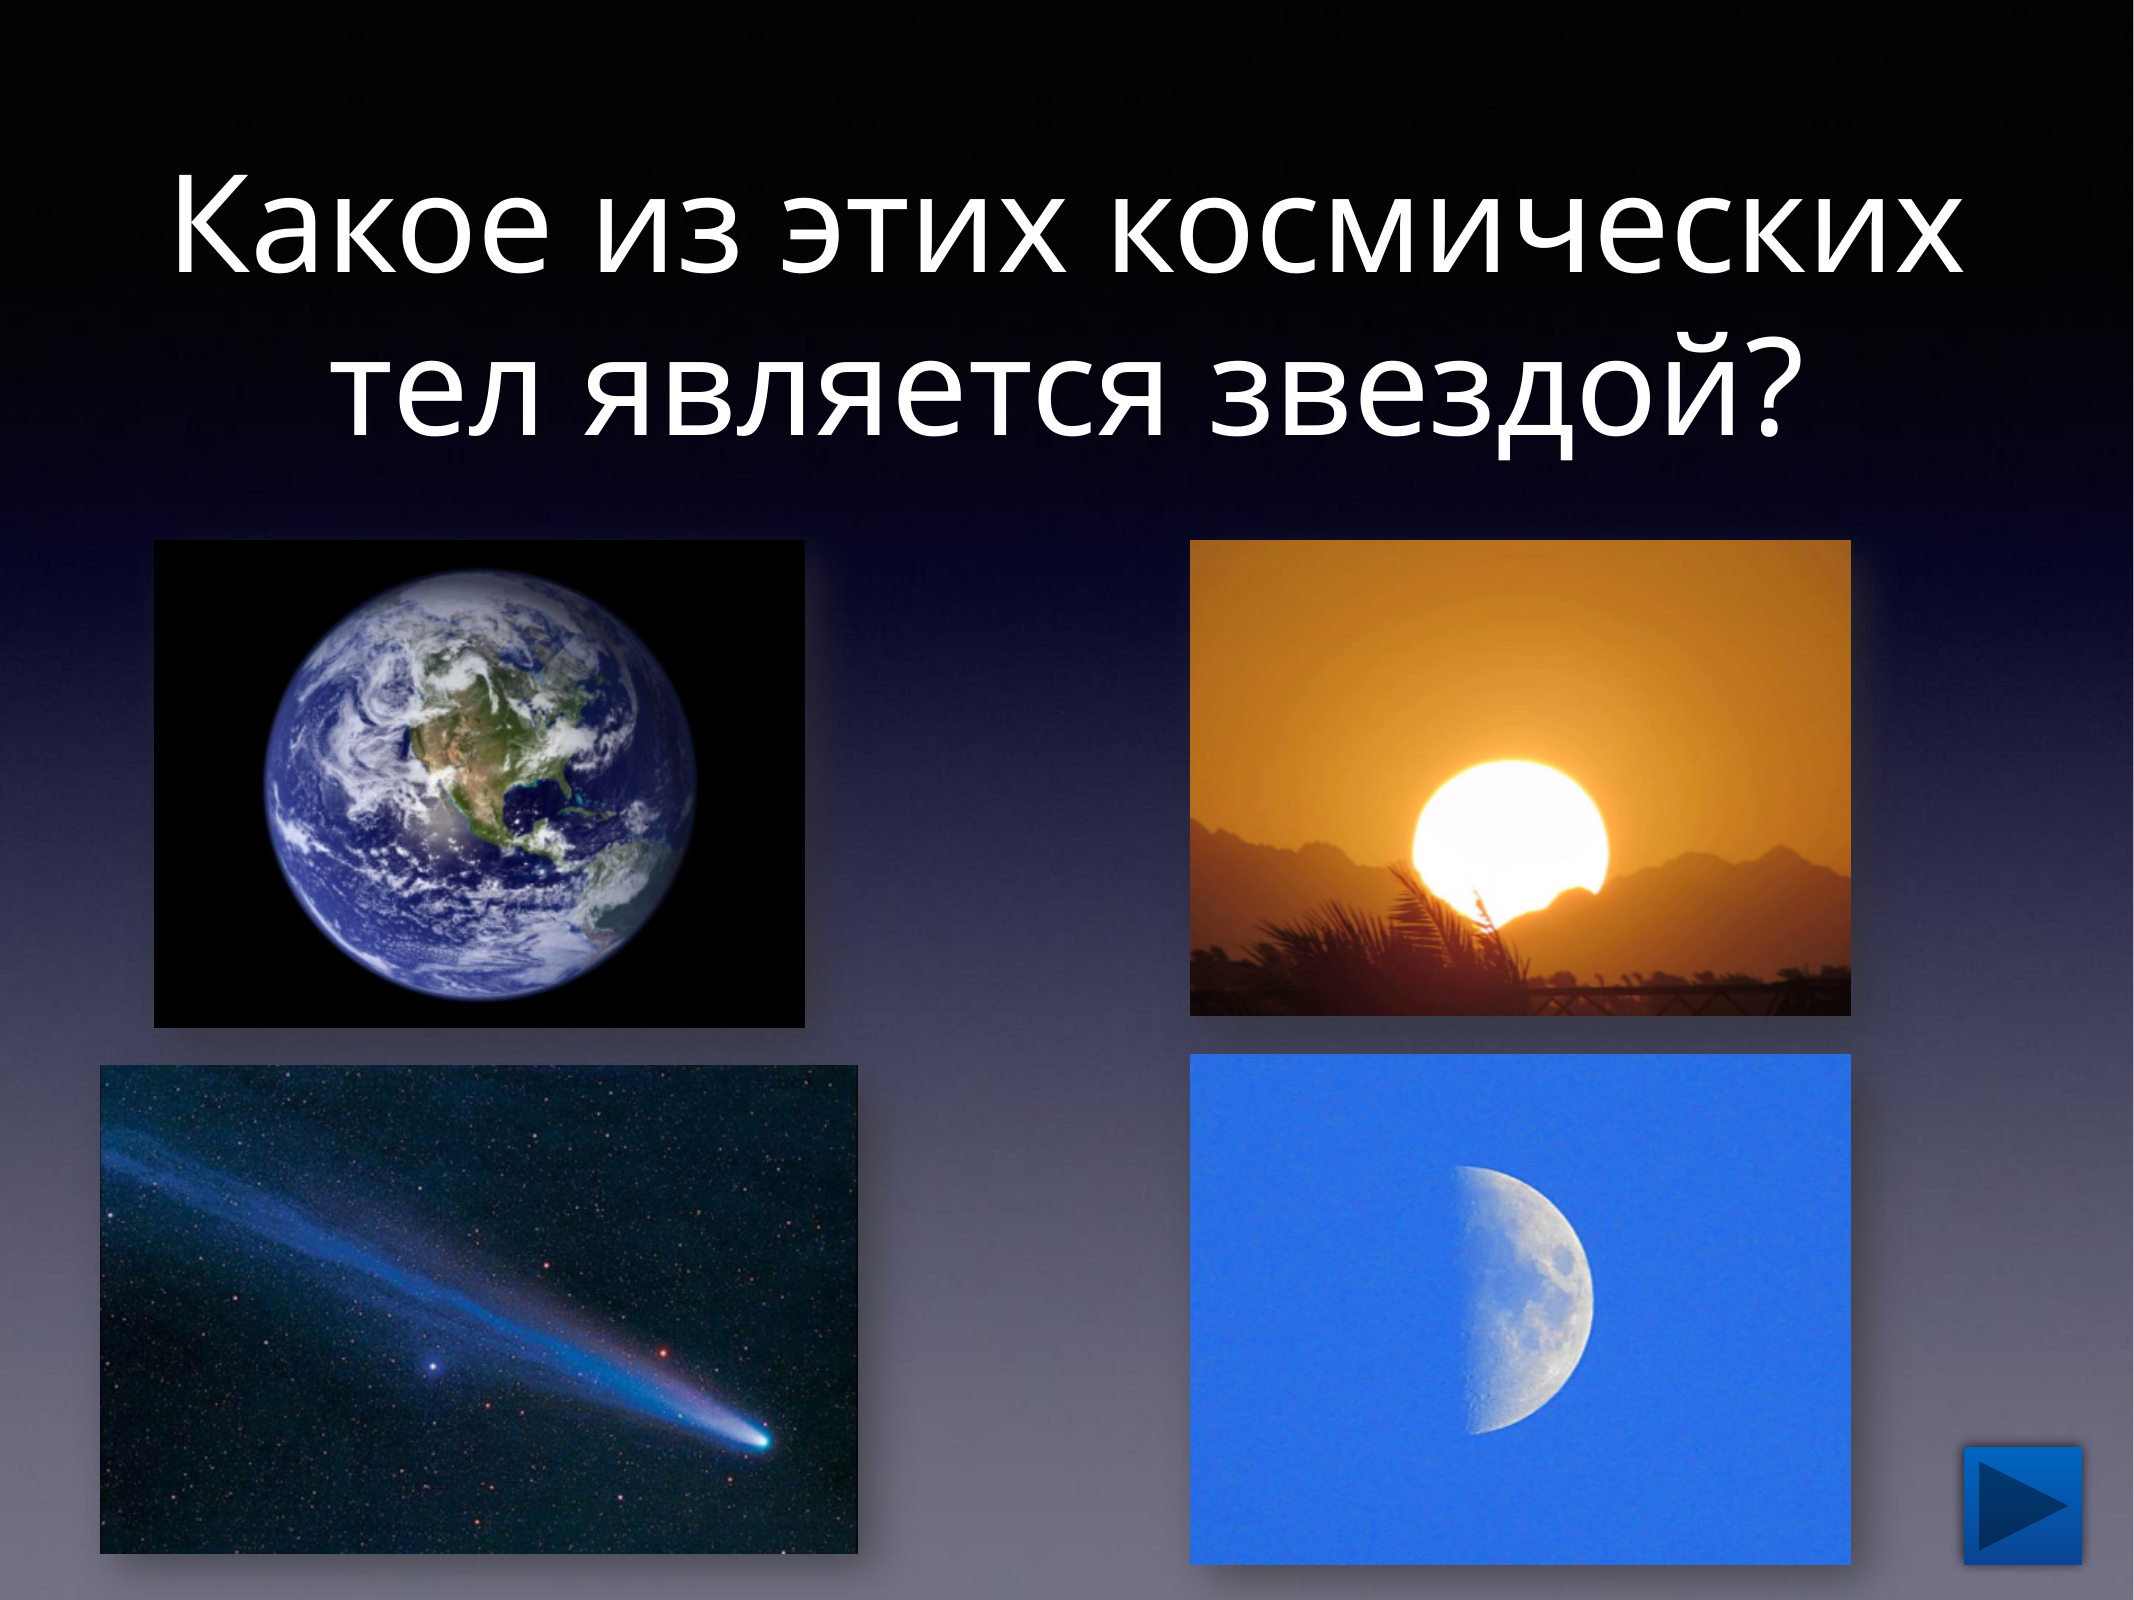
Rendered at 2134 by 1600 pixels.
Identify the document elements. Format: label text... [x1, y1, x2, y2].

title Какое из этих космических тел является звездой? [155, 125, 1978, 475]
text_box [1964, 1446, 2083, 1565]
picture [0, 0, 2134, 1600]
